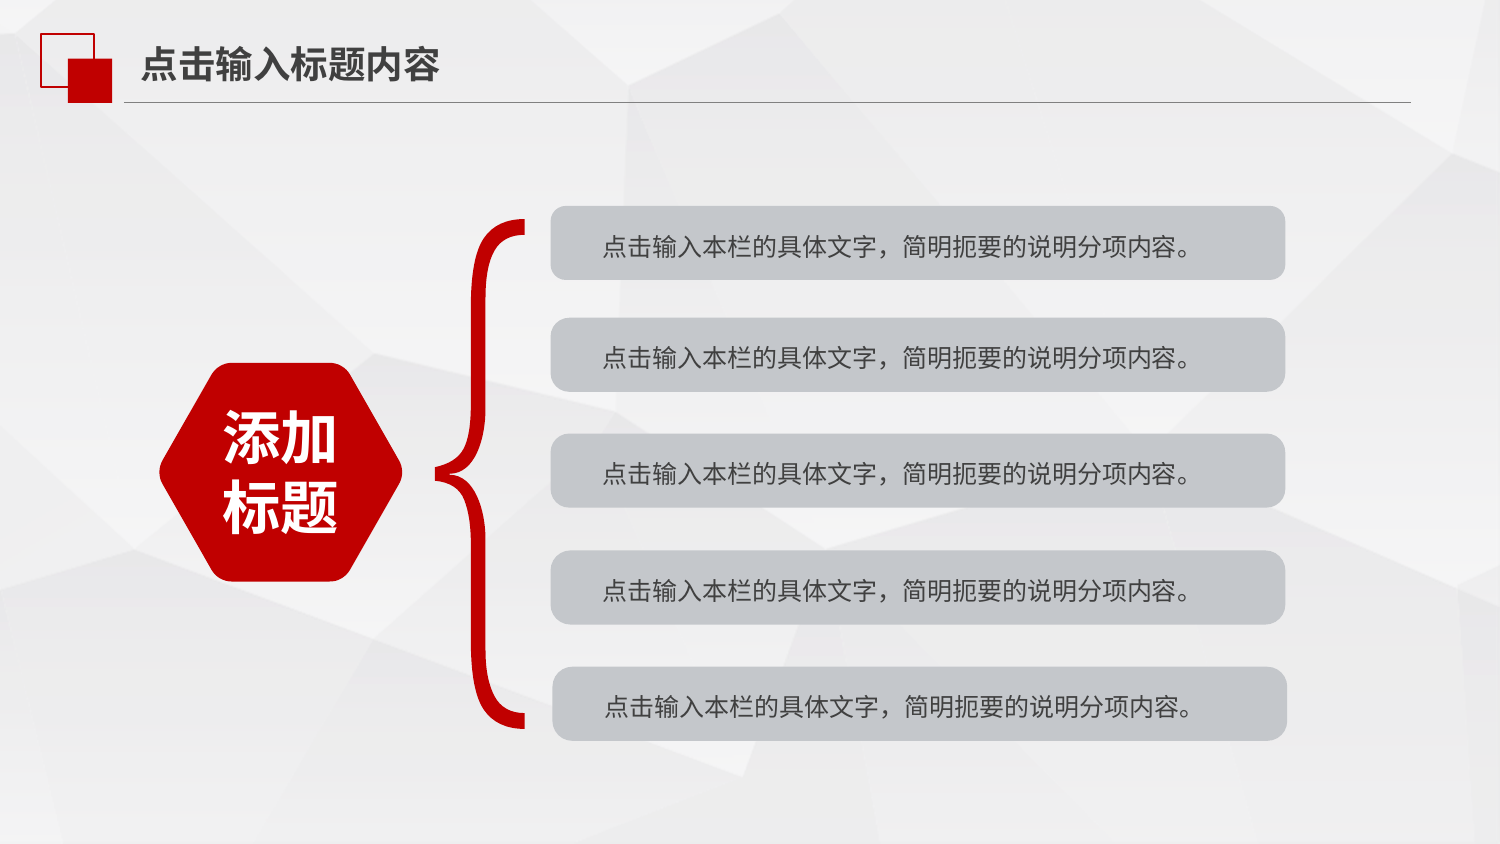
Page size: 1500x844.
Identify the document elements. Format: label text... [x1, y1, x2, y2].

text_box [550, 664, 1290, 743]
text_box [434, 219, 525, 729]
text_box 点击输入本栏的具体文字，简明扼要的说明分项内容。 [602, 225, 1220, 262]
text_box [548, 315, 1288, 394]
text_box [548, 548, 1288, 627]
text_box 添加标题 [206, 401, 356, 542]
text_box 点击输入本栏的具体文字，简明扼要的说明分项内容。 [602, 569, 1220, 606]
text_box 点击输入本栏的具体文字，简明扼要的说明分项内容。 [604, 685, 1222, 722]
text_box 点击输入本栏的具体文字，简明扼要的说明分项内容。 [602, 336, 1220, 373]
text_box [159, 362, 403, 582]
text_box [548, 203, 1288, 283]
text_box [548, 431, 1288, 510]
picture [0, 0, 1500, 844]
text_box 点击输入标题内容 [140, 32, 491, 95]
text_box 点击输入本栏的具体文字，简明扼要的说明分项内容。 [602, 452, 1220, 489]
